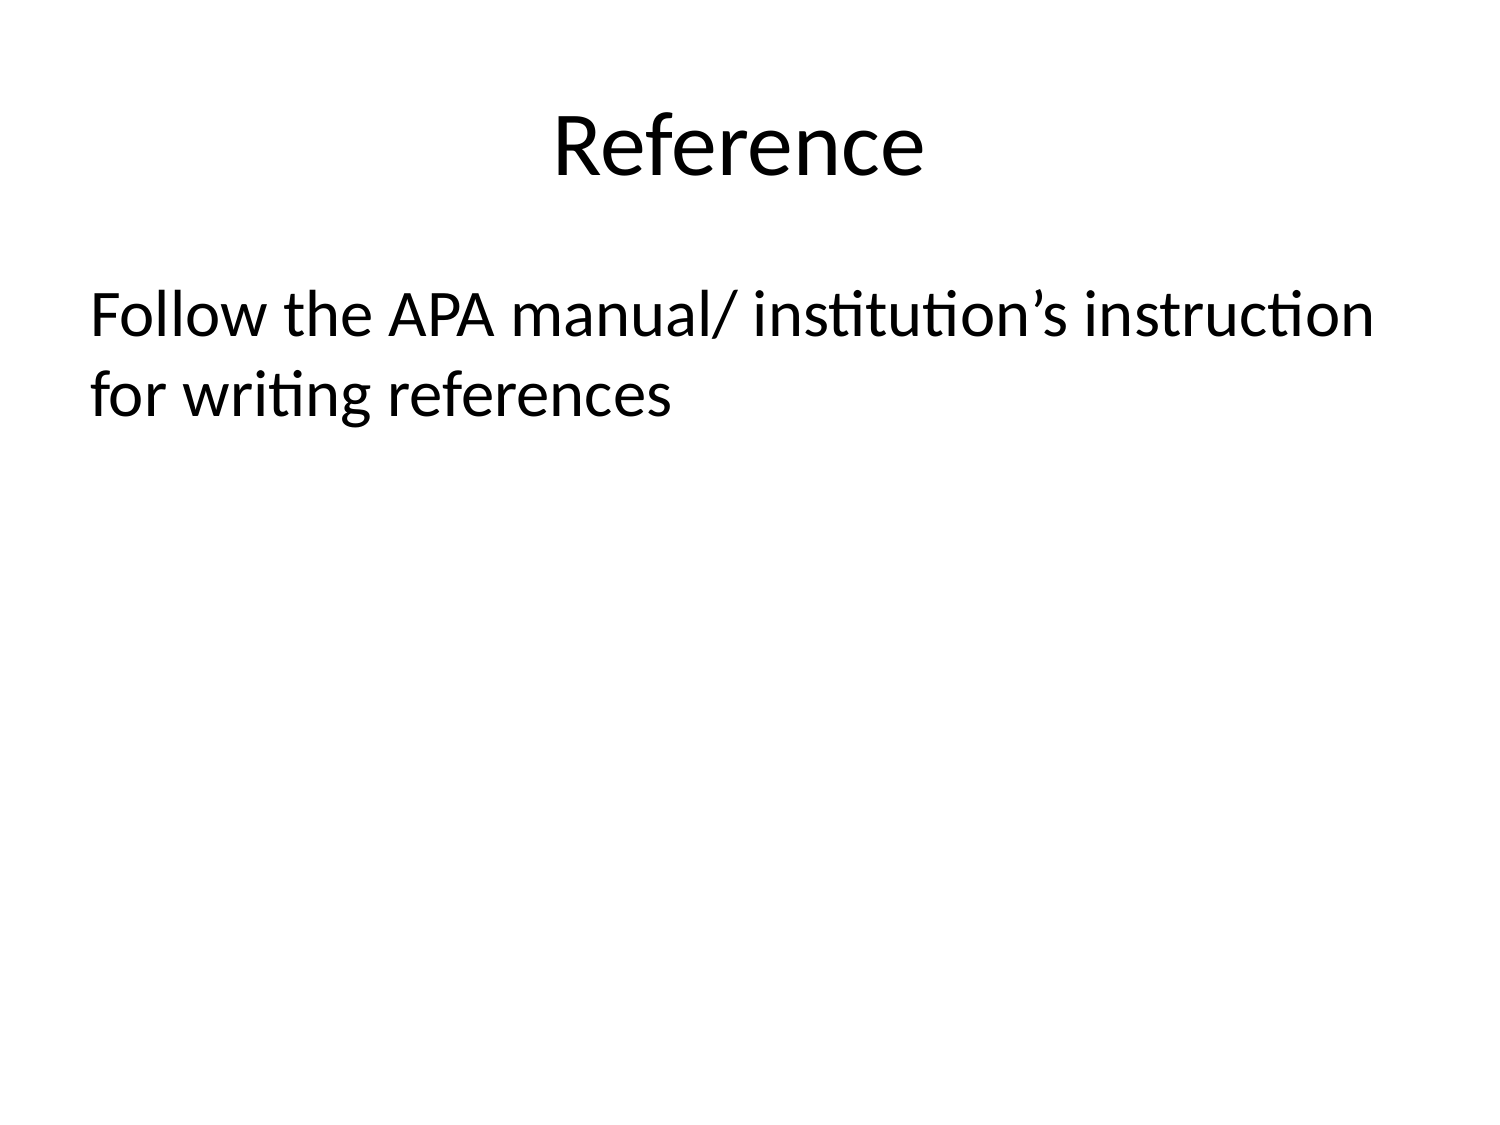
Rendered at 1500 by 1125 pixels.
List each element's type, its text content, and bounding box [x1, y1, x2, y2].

list Follow the APA manual/ institution’s instruction for writing references [75, 262, 1425, 1005]
title Reference [75, 45, 1425, 233]
